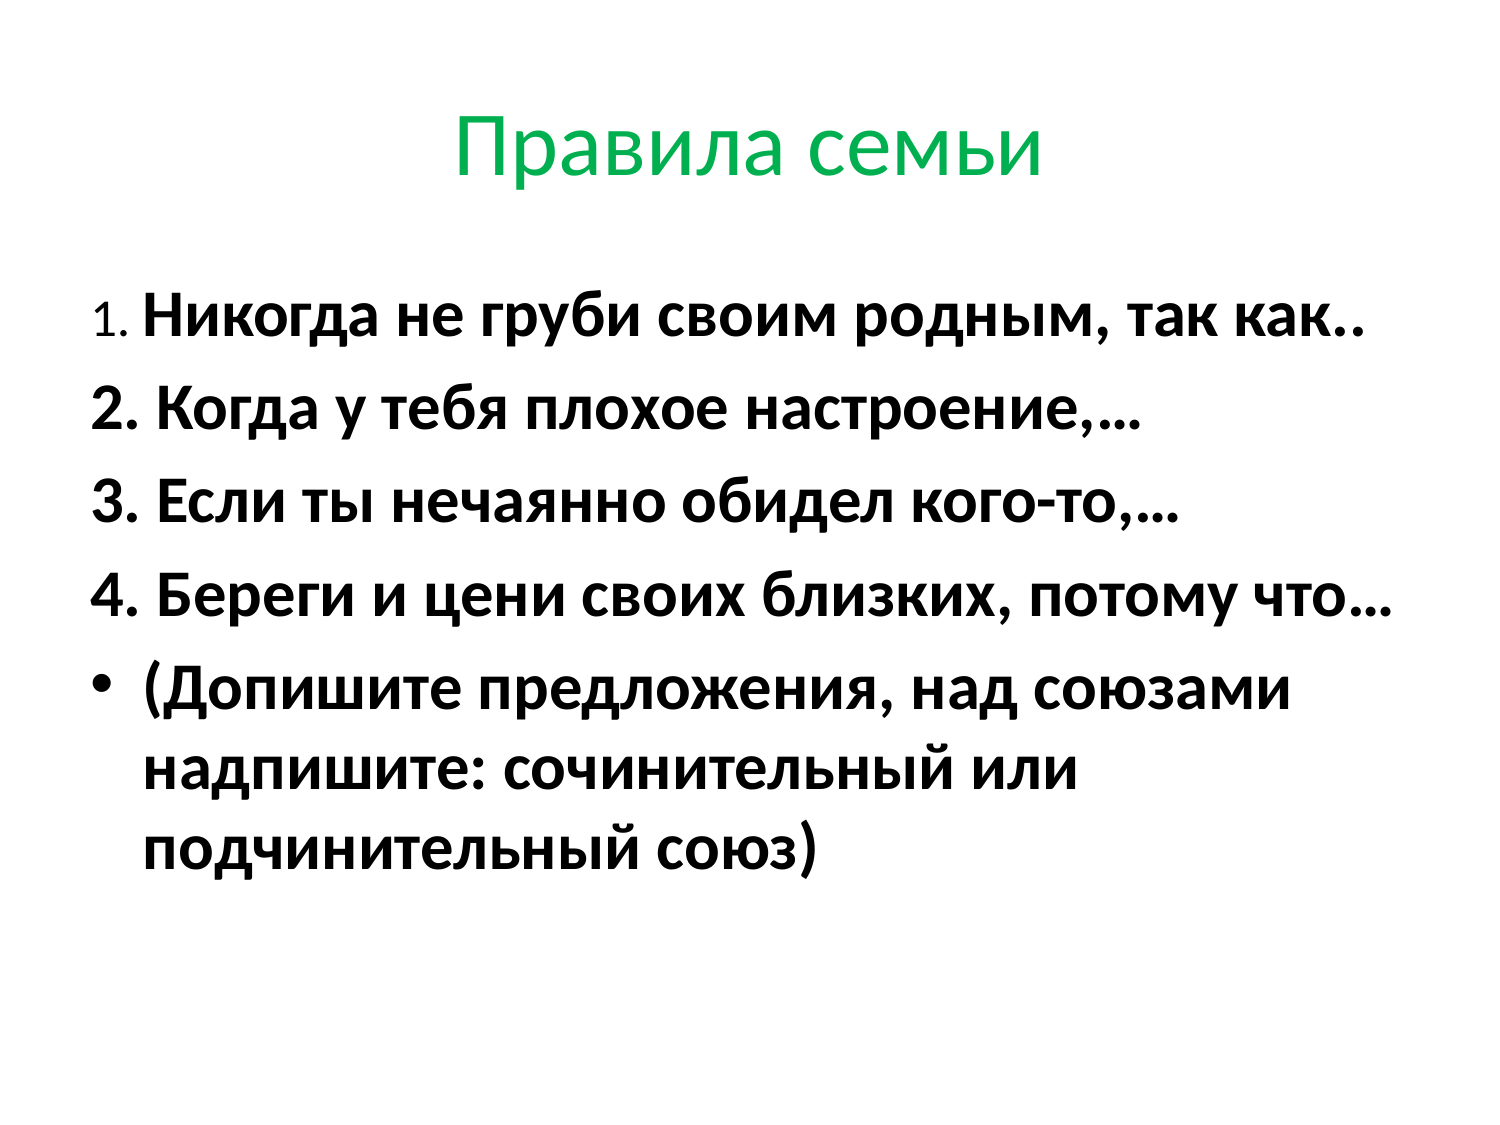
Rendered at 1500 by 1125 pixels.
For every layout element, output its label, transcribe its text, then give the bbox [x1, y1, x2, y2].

list 1. Никогда не груби своим родным, так как.. 2. Когда у тебя плохое настроение,… 3. Если ты нечаянно обидел кого-то,… 4. Береги и цени своих близких, потому что… (Допишите предложения, над союзами надпишите: сочинительный или подчинительный союз) [75, 262, 1425, 1005]
title Правила семьи [75, 45, 1425, 233]
